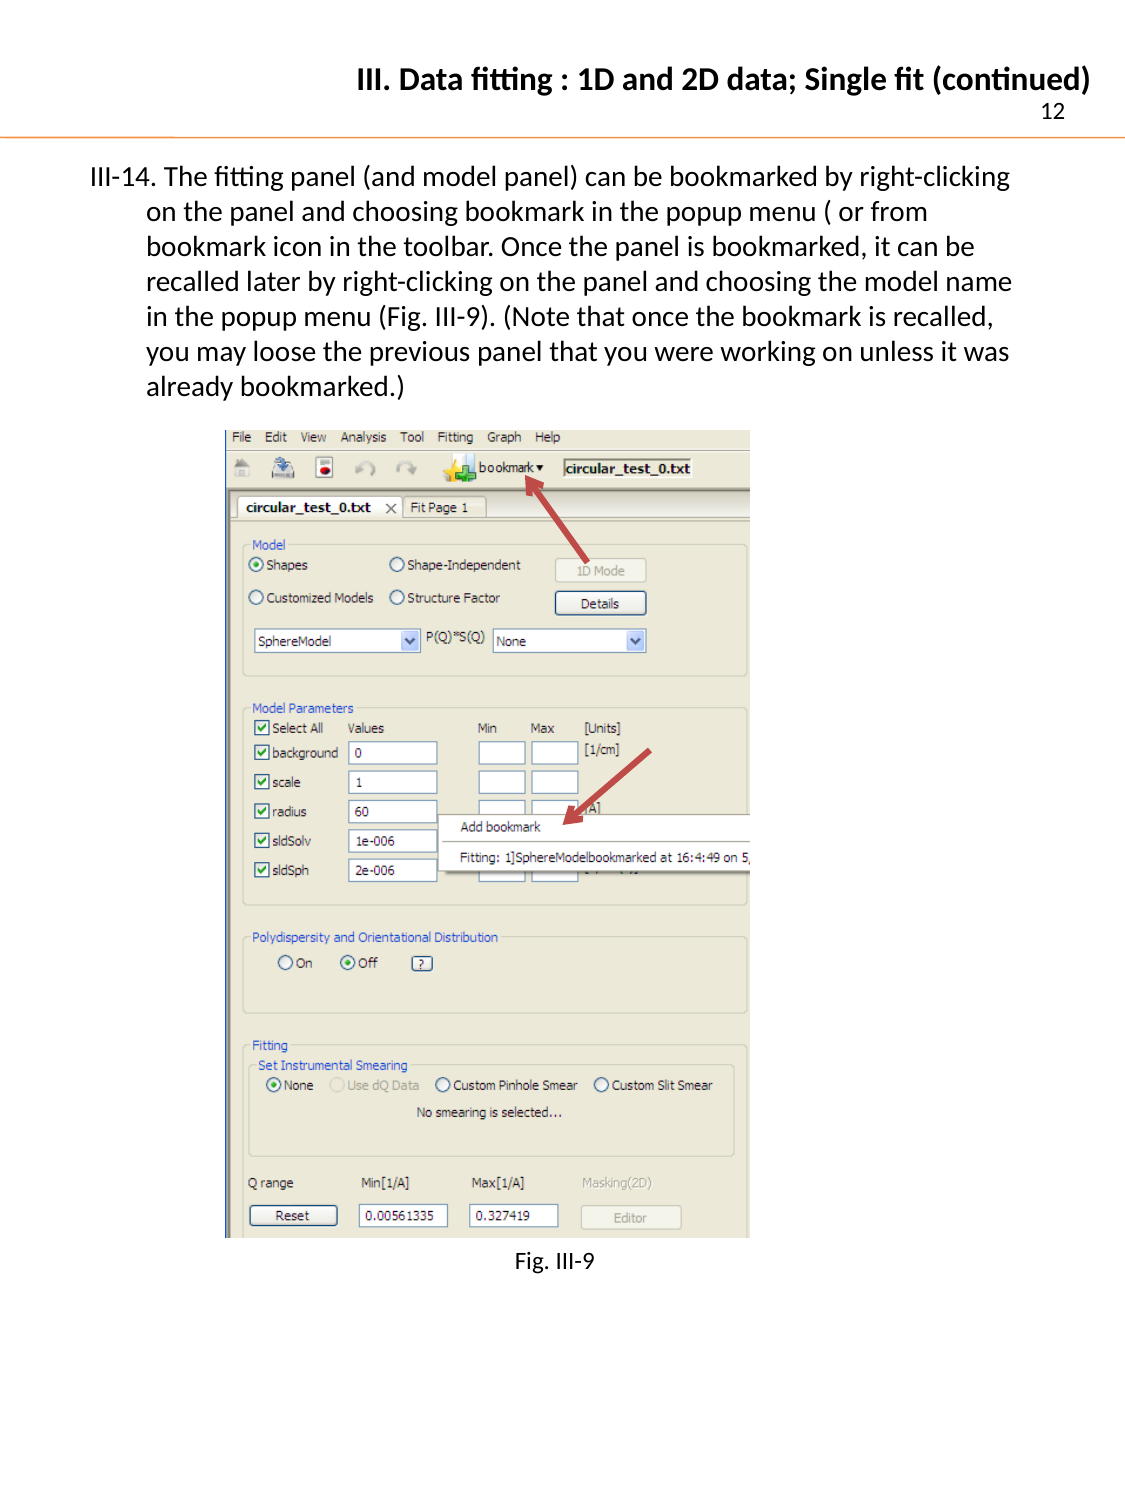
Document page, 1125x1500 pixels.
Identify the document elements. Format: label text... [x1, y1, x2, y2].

text_box III-14. The fitting panel (and model panel) can be bookmarked by right-clicking on the panel and choosing bookmark in the popup menu ( or from bookmark icon in the toolbar. Once the panel is bookmarked, it can be recalled later by right-clicking on the panel and choosing the model name in the popup menu (Fig. III-9). (Note that once the bookmark is recalled, you may loose the previous panel that you were working on unless it was already bookmarked.) [74, 149, 1050, 410]
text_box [562, 749, 651, 826]
text_box III. Data fitting : 1D and 2D data; Single fit (continued) [341, 49, 1108, 105]
text_box 12 [1025, 87, 1081, 133]
text_box Fig. III-9 [499, 1246, 650, 1283]
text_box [512, 487, 601, 551]
picture [224, 430, 750, 1238]
